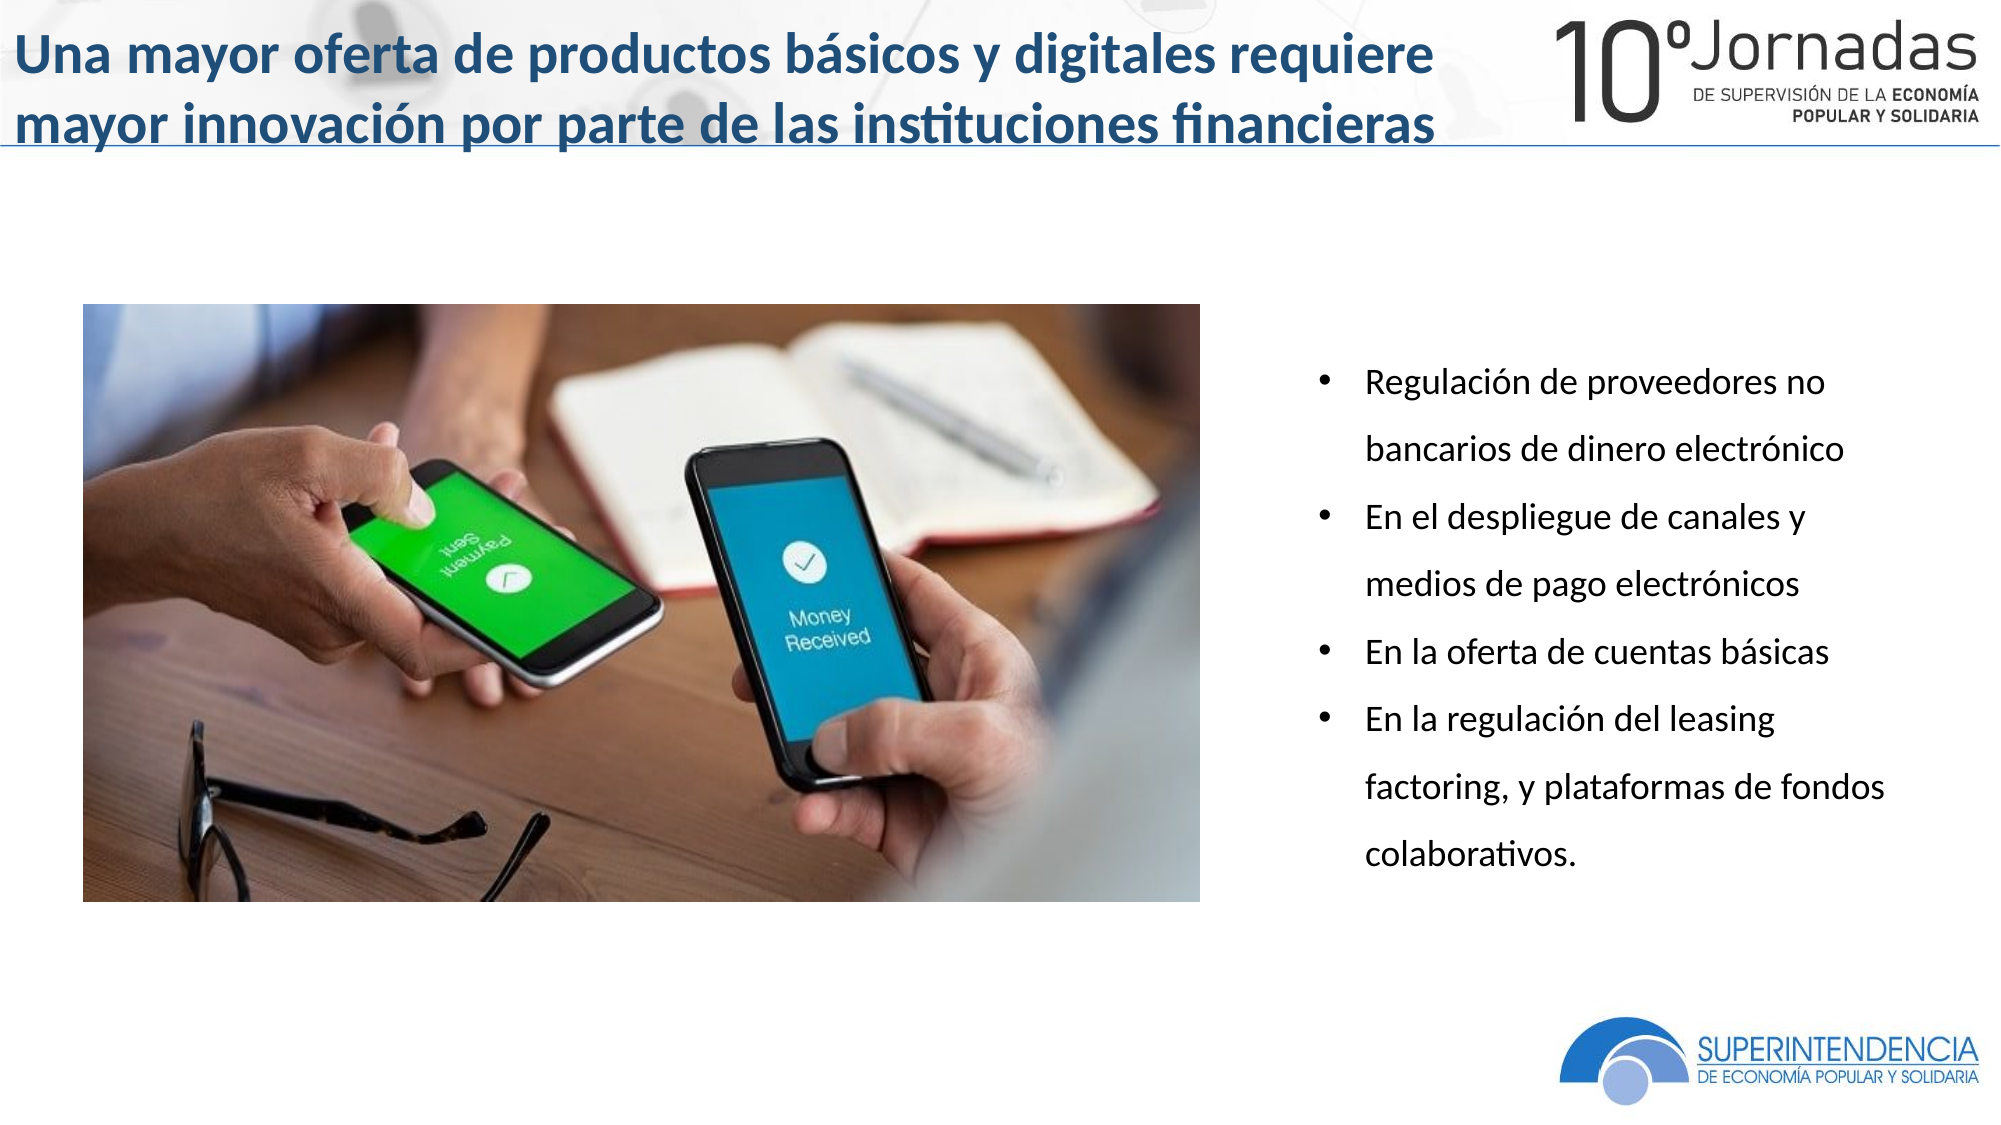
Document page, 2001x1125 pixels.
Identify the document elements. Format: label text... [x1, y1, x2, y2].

picture [0, 0, 2001, 1125]
text_box Una mayor oferta de productos básicos y digitales requiere mayor innovación por parte de las instituciones financieras [0, 7, 1583, 163]
text_box Regulación de proveedores no bancarios de dinero electrónico En el despliegue de canales y medios de pago electrónicos En la oferta de cuentas básicas En la regulación del leasing factoring, y plataformas de fondos colaborativos. [1303, 326, 1916, 972]
